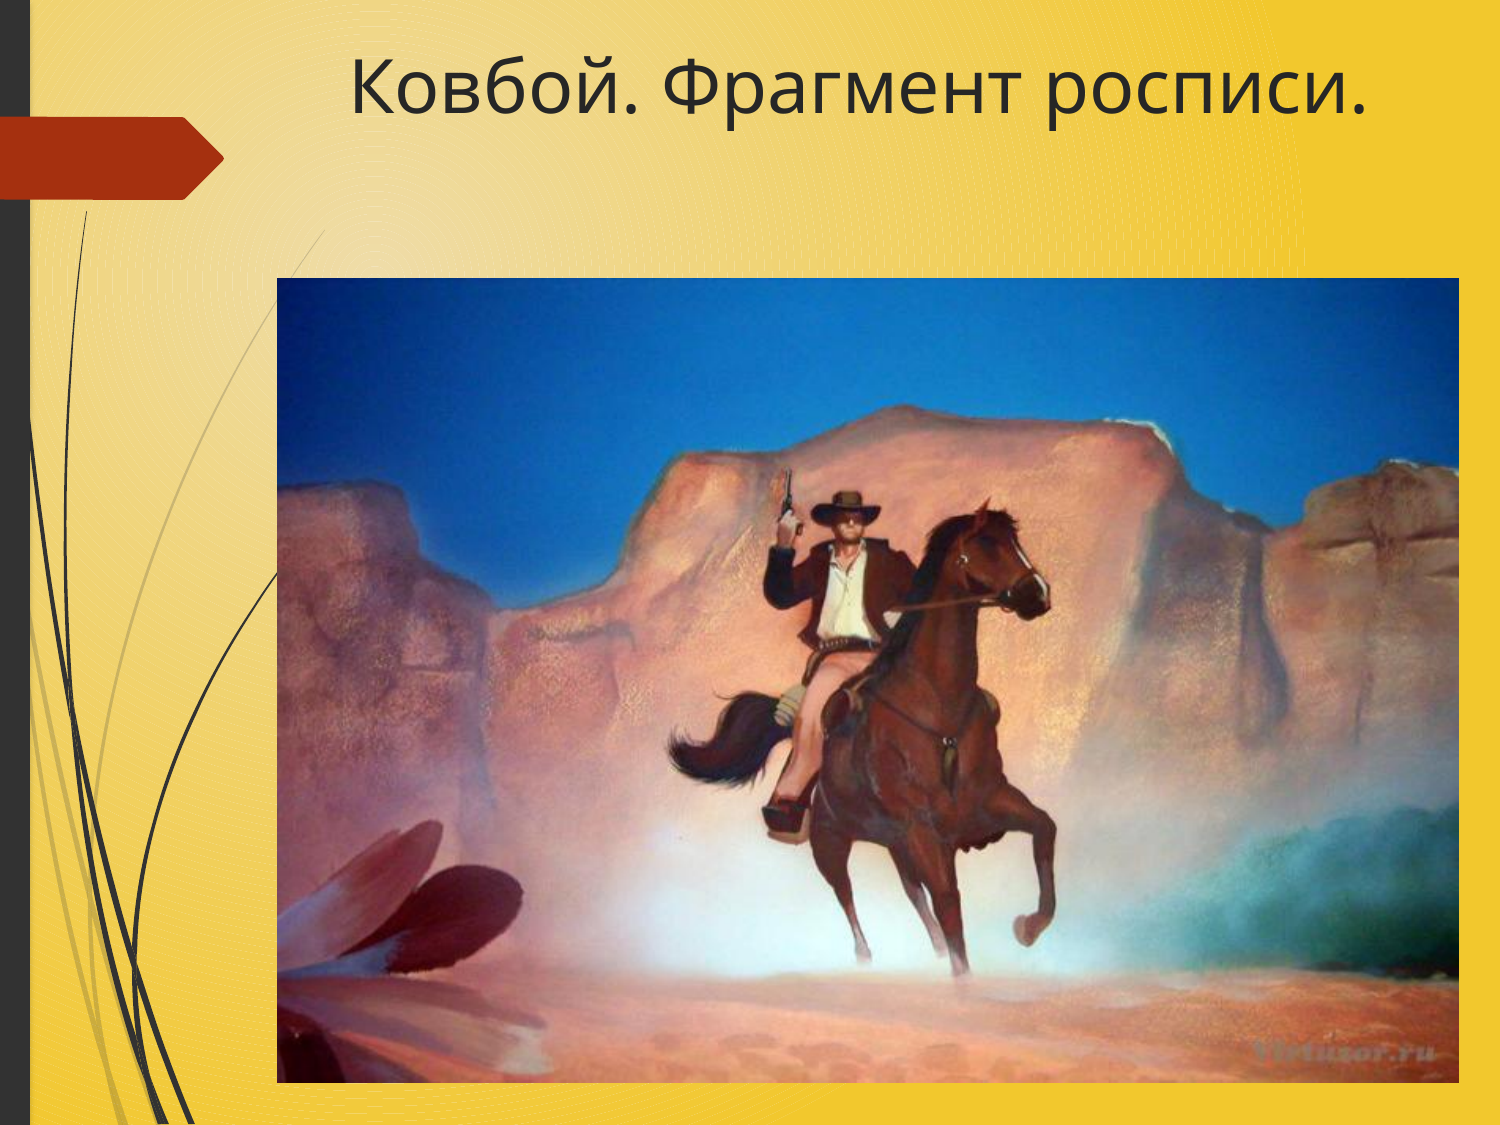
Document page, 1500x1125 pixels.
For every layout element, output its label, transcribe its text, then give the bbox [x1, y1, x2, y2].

title Ковбой. Фрагмент росписи. [319, 30, 1400, 232]
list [277, 278, 1459, 1083]
